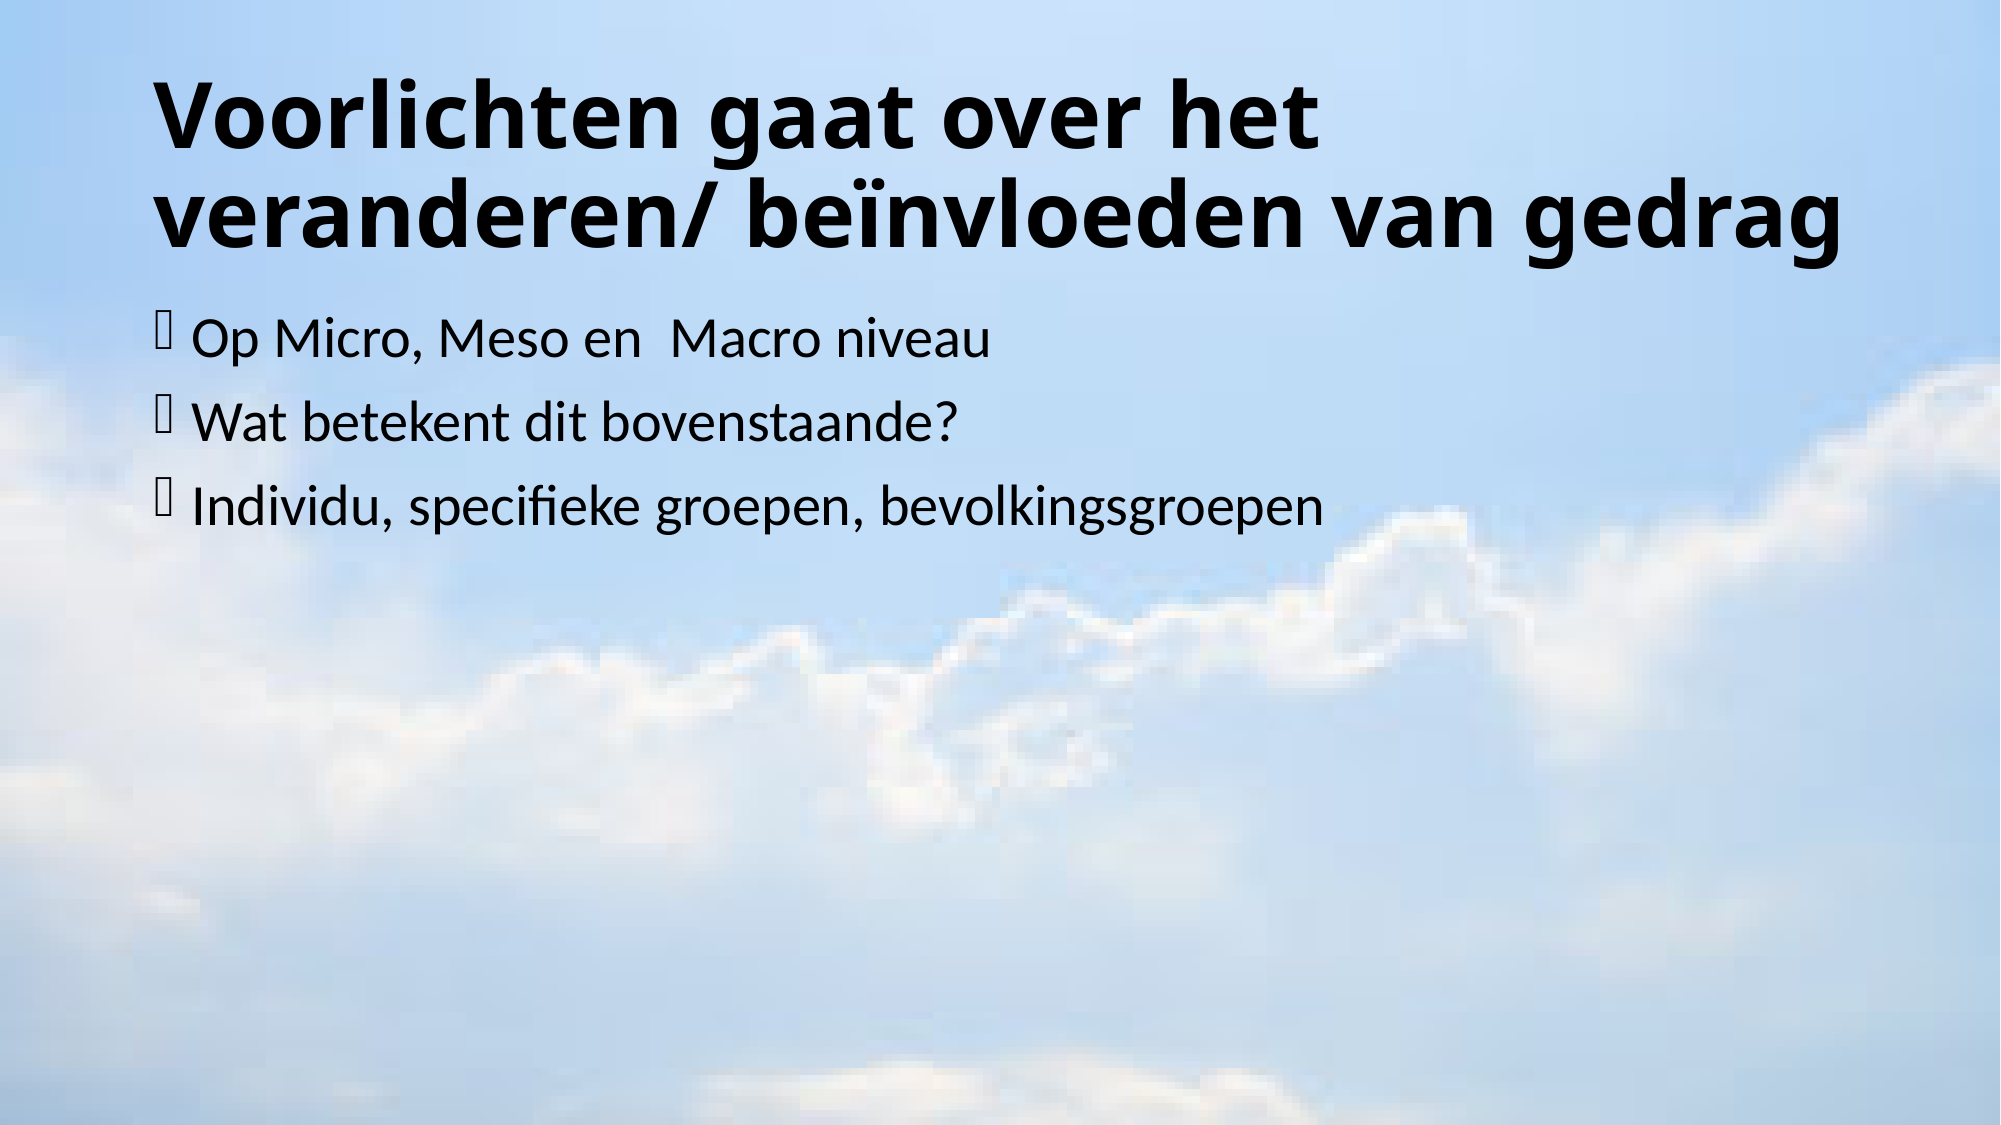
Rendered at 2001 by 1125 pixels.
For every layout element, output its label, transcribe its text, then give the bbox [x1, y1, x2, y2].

list Op Micro, Meso en Macro niveau Wat betekent dit bovenstaande? Individu, specifieke groepen, bevolkingsgroepen [138, 299, 1864, 1014]
picture [0, 0, 2001, 1125]
title Voorlichten gaat over het veranderen/ beïnvloeden van gedrag [138, 60, 1864, 278]
